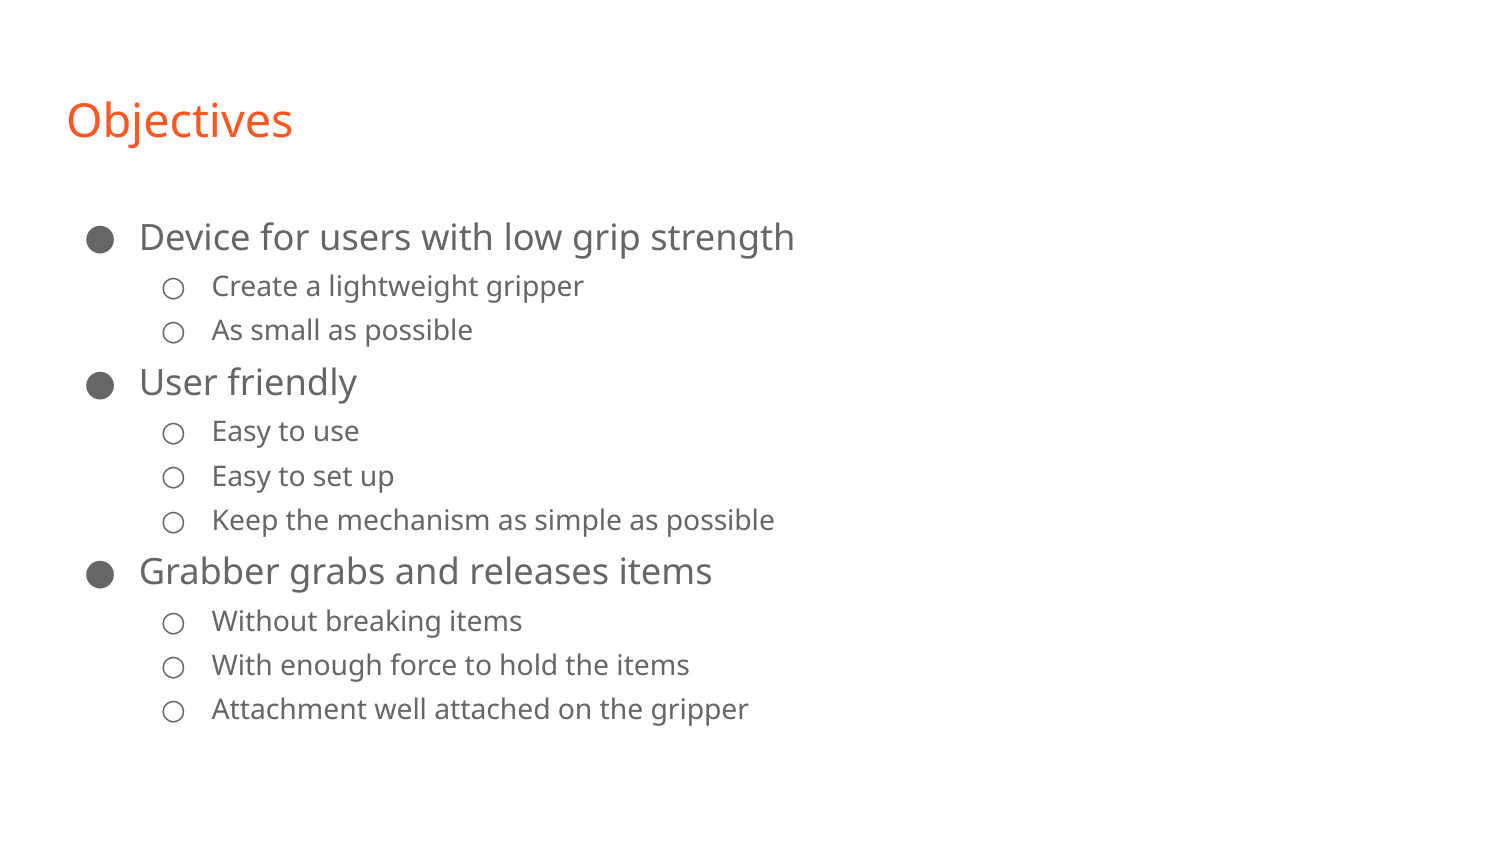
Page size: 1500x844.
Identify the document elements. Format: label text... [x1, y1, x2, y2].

list Device for users with low grip strength Create a lightweight gripper As small as possible User friendly Easy to use Easy to set up Keep the mechanism as simple as possible Grabber grabs and releases items Without breaking items With enough force to hold the items Attachment well attached on the gripper [51, 189, 1449, 750]
title Objectives [51, 72, 1449, 167]
